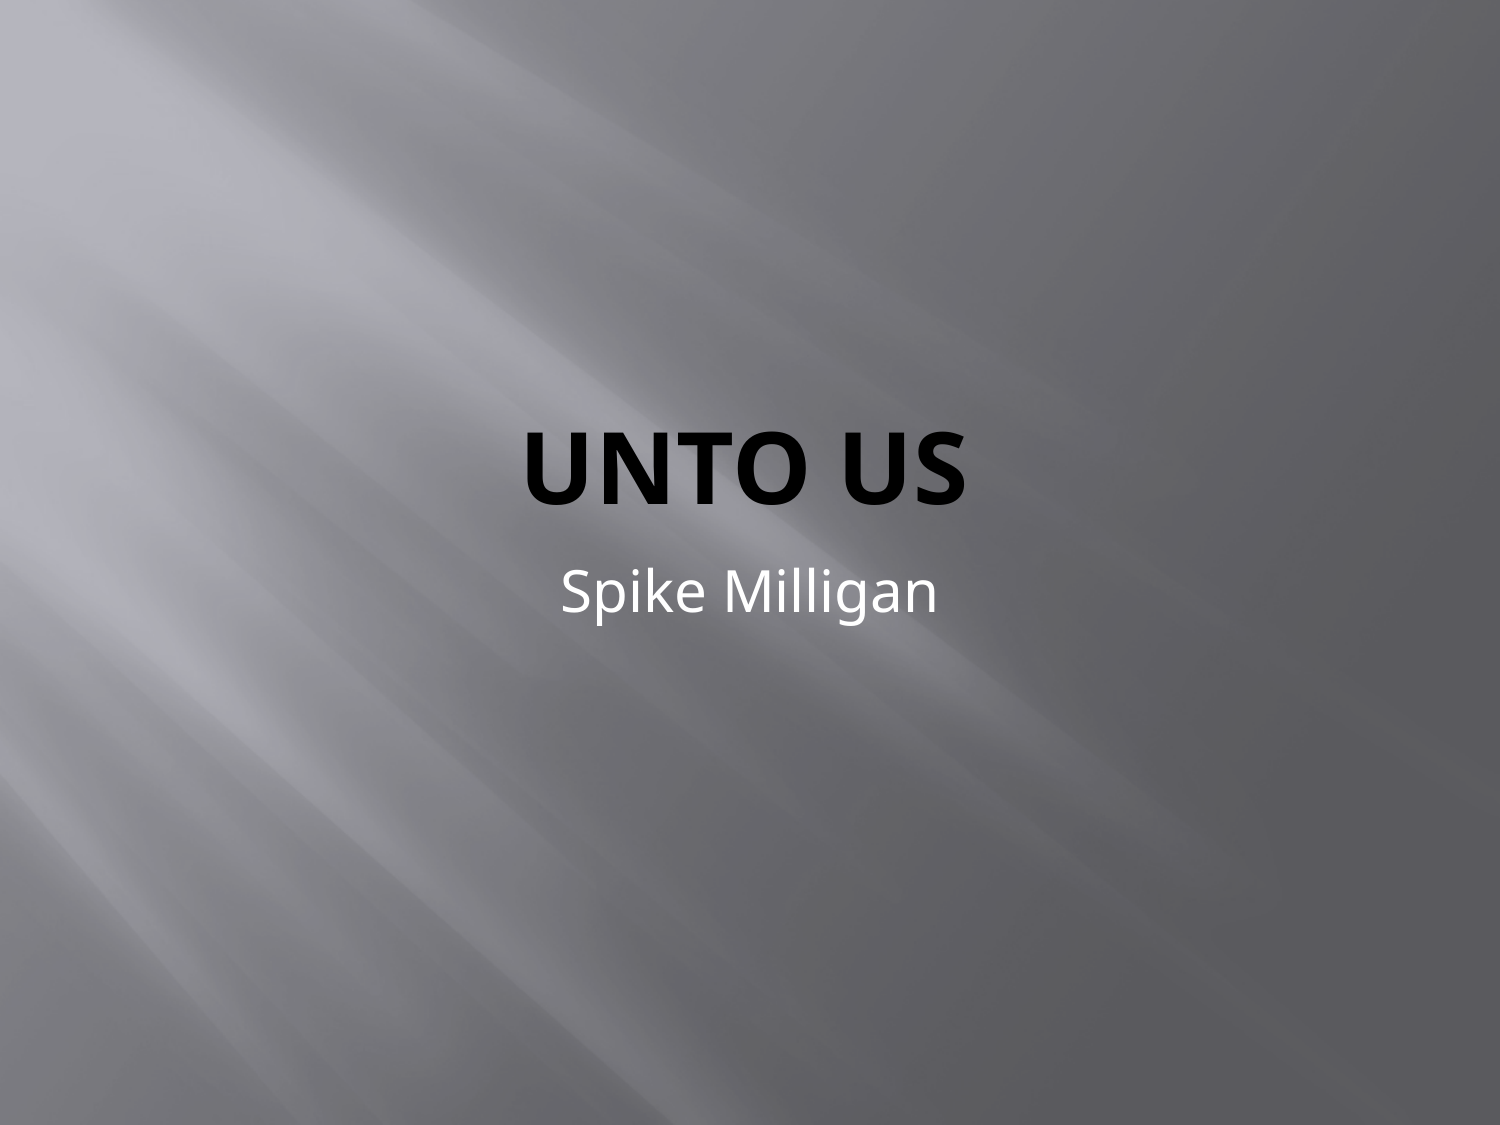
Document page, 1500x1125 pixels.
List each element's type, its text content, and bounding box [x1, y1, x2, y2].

title Unto Us [69, 224, 1420, 525]
subtitle Spike Milligan [225, 546, 1275, 834]
